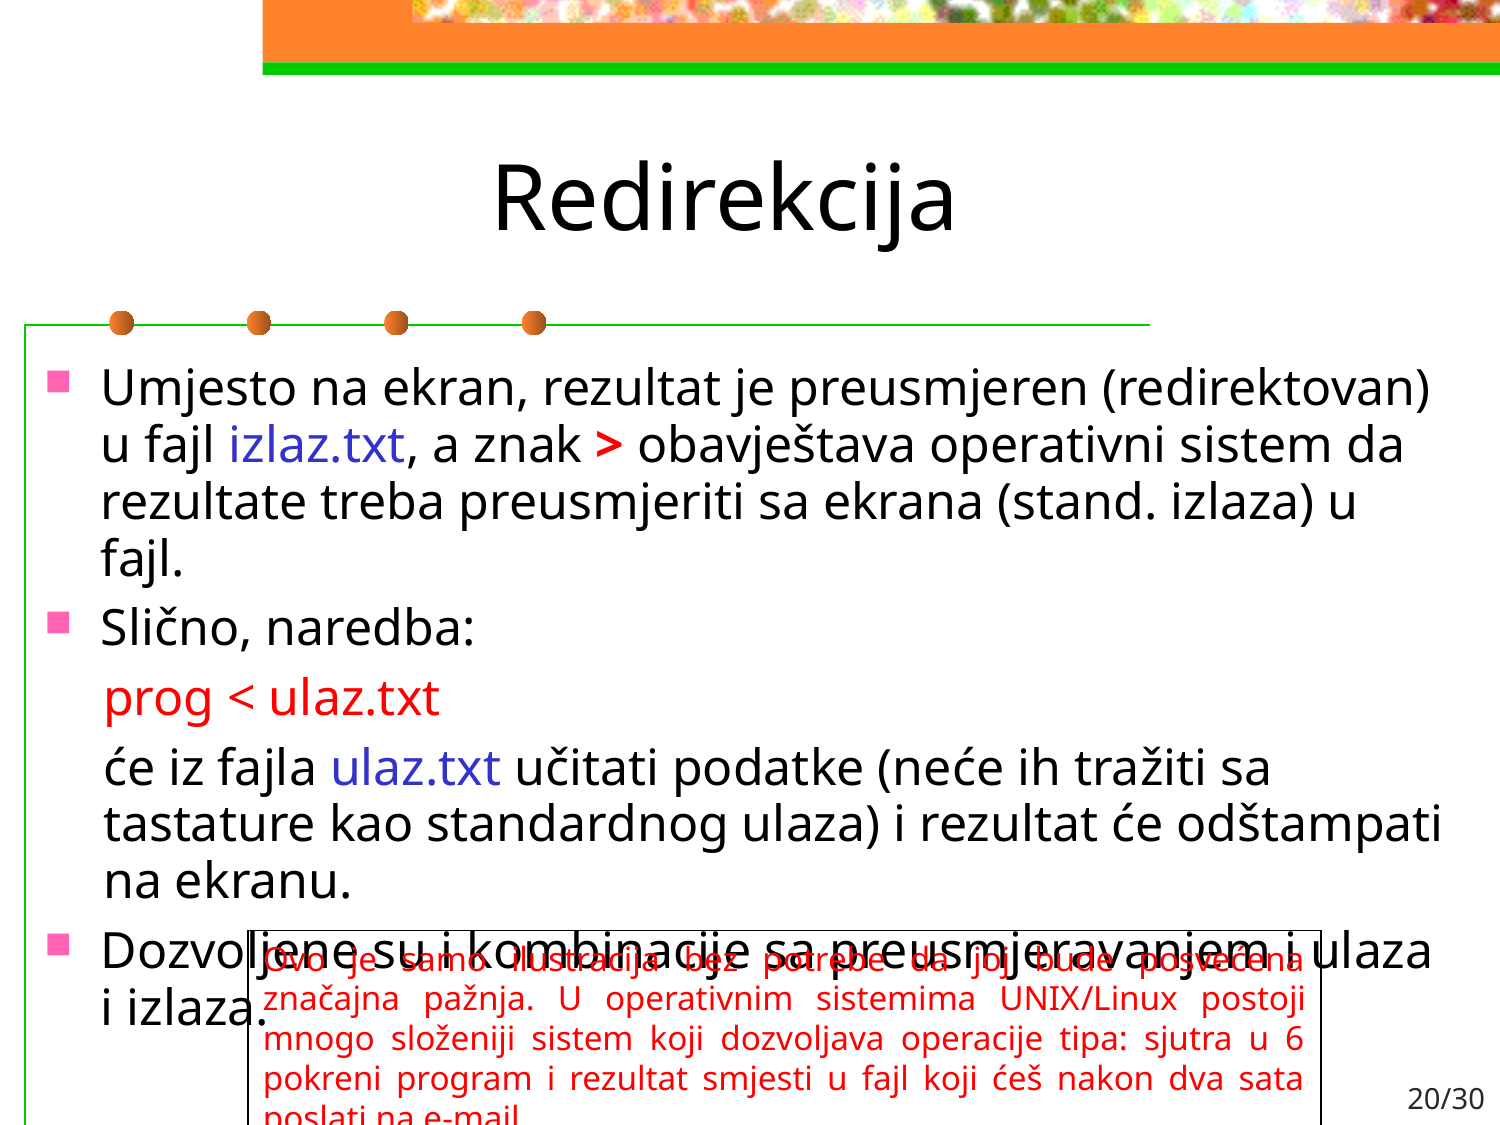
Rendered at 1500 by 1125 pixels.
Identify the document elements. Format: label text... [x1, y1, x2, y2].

text_box 20/30 [1374, 1072, 1500, 1123]
title Redirekcija [87, 99, 1363, 288]
list Umjesto na ekran, rezultat je preusmjeren (redirektovan) u fajl izlaz.txt, a znak > obavještava operativni sistem da rezultate treba preusmjeriti sa ekrana (stand. izlaza) u fajl. Slično, naredba: prog < ulaz.txt će iz fajla ulaz.txt učitati podatke (neće ih tražiti sa tastature kao standardnog ulaza) i rezultat će odštampati na ekranu. Dozvoljene su i kombinacije sa preusmjeravanjem i ulaza i izlaza. [29, 352, 1471, 953]
picture [412, 0, 1500, 23]
text_box Ovo je samo ilustracija bez potrebe da joj bude posvećena značajna pažnja. U operativnim sistemima UNIX/Linux postoji mnogo složeniji sistem koji dozvoljava operacije tipa: sjutra u 6 pokreni program i rezultat smjesti u fajl koji ćeš nakon dva sata poslati na e-mail. [248, 930, 1321, 1125]
